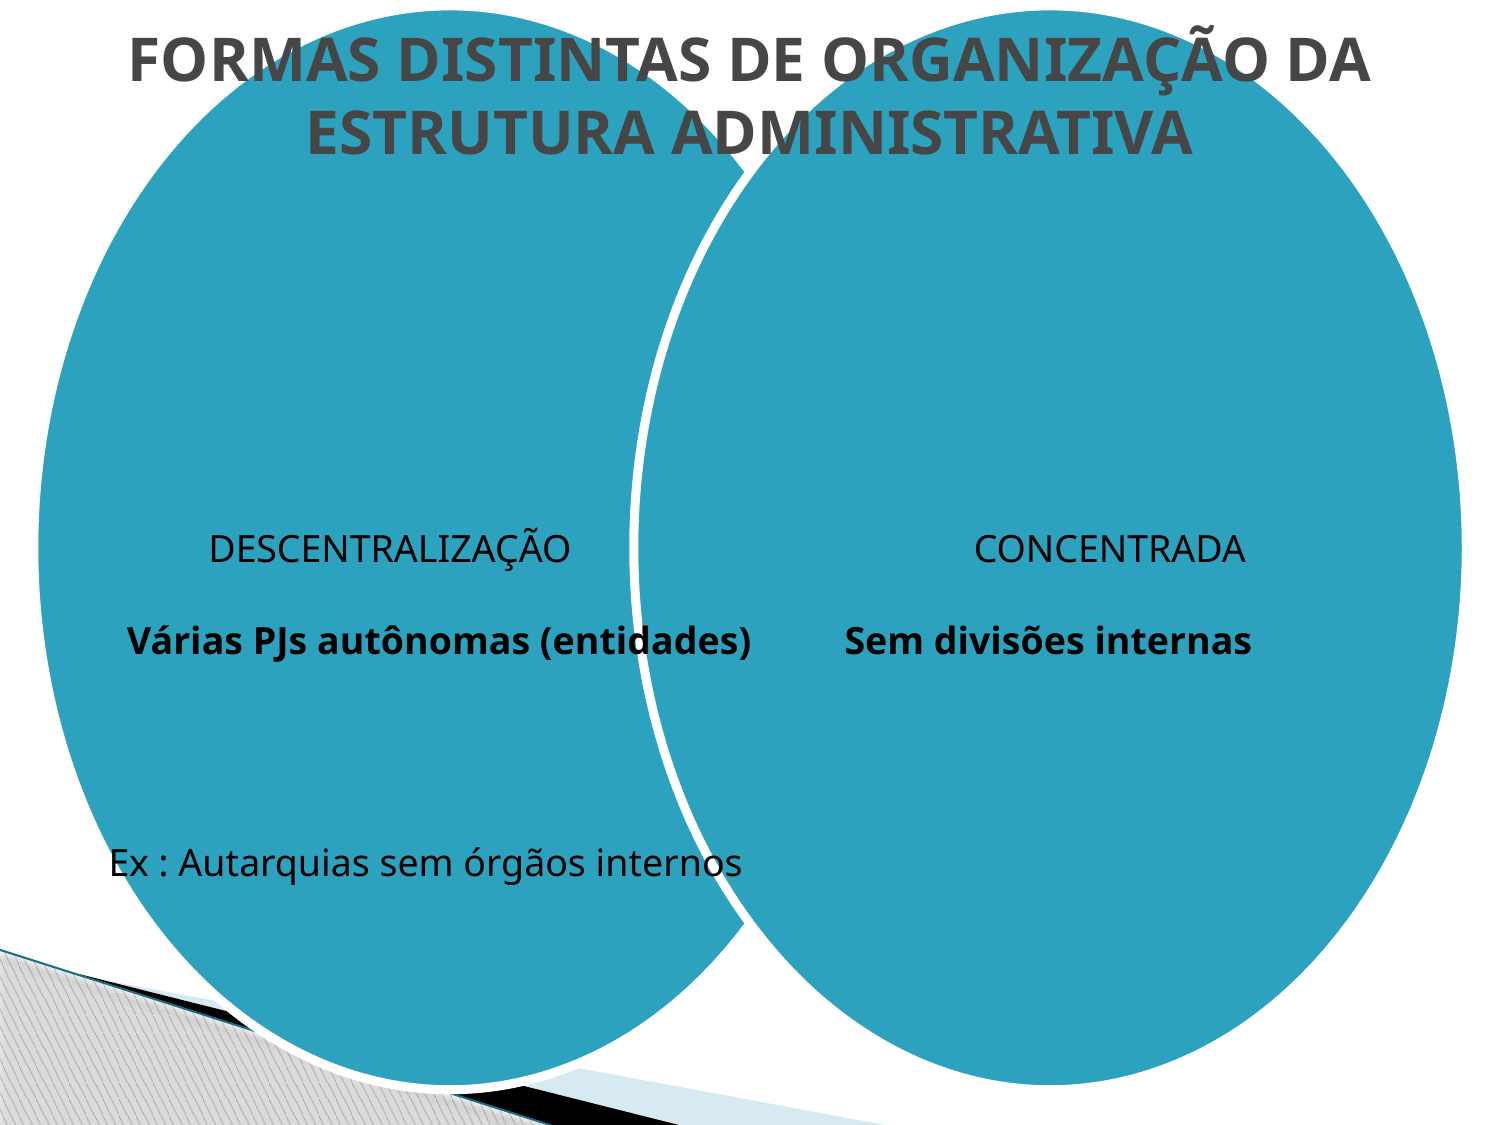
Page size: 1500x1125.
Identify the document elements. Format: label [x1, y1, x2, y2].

list [0, 0, 1500, 1091]
